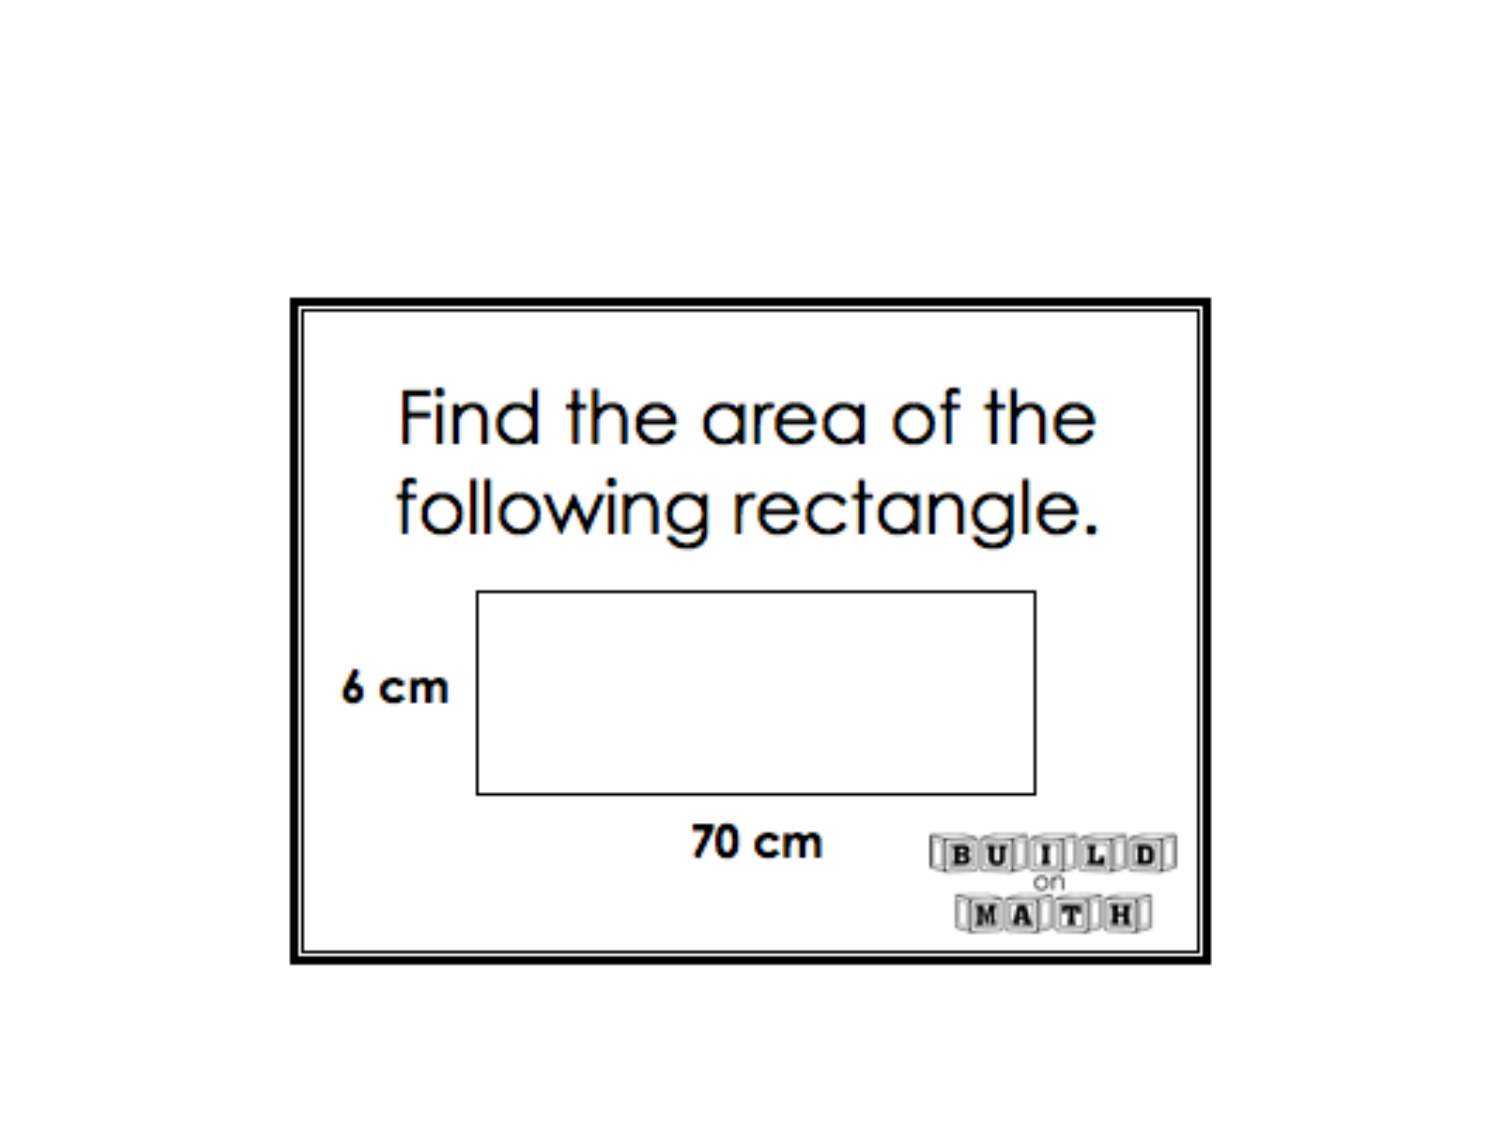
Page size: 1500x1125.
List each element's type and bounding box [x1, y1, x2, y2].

list [74, 262, 1426, 1006]
